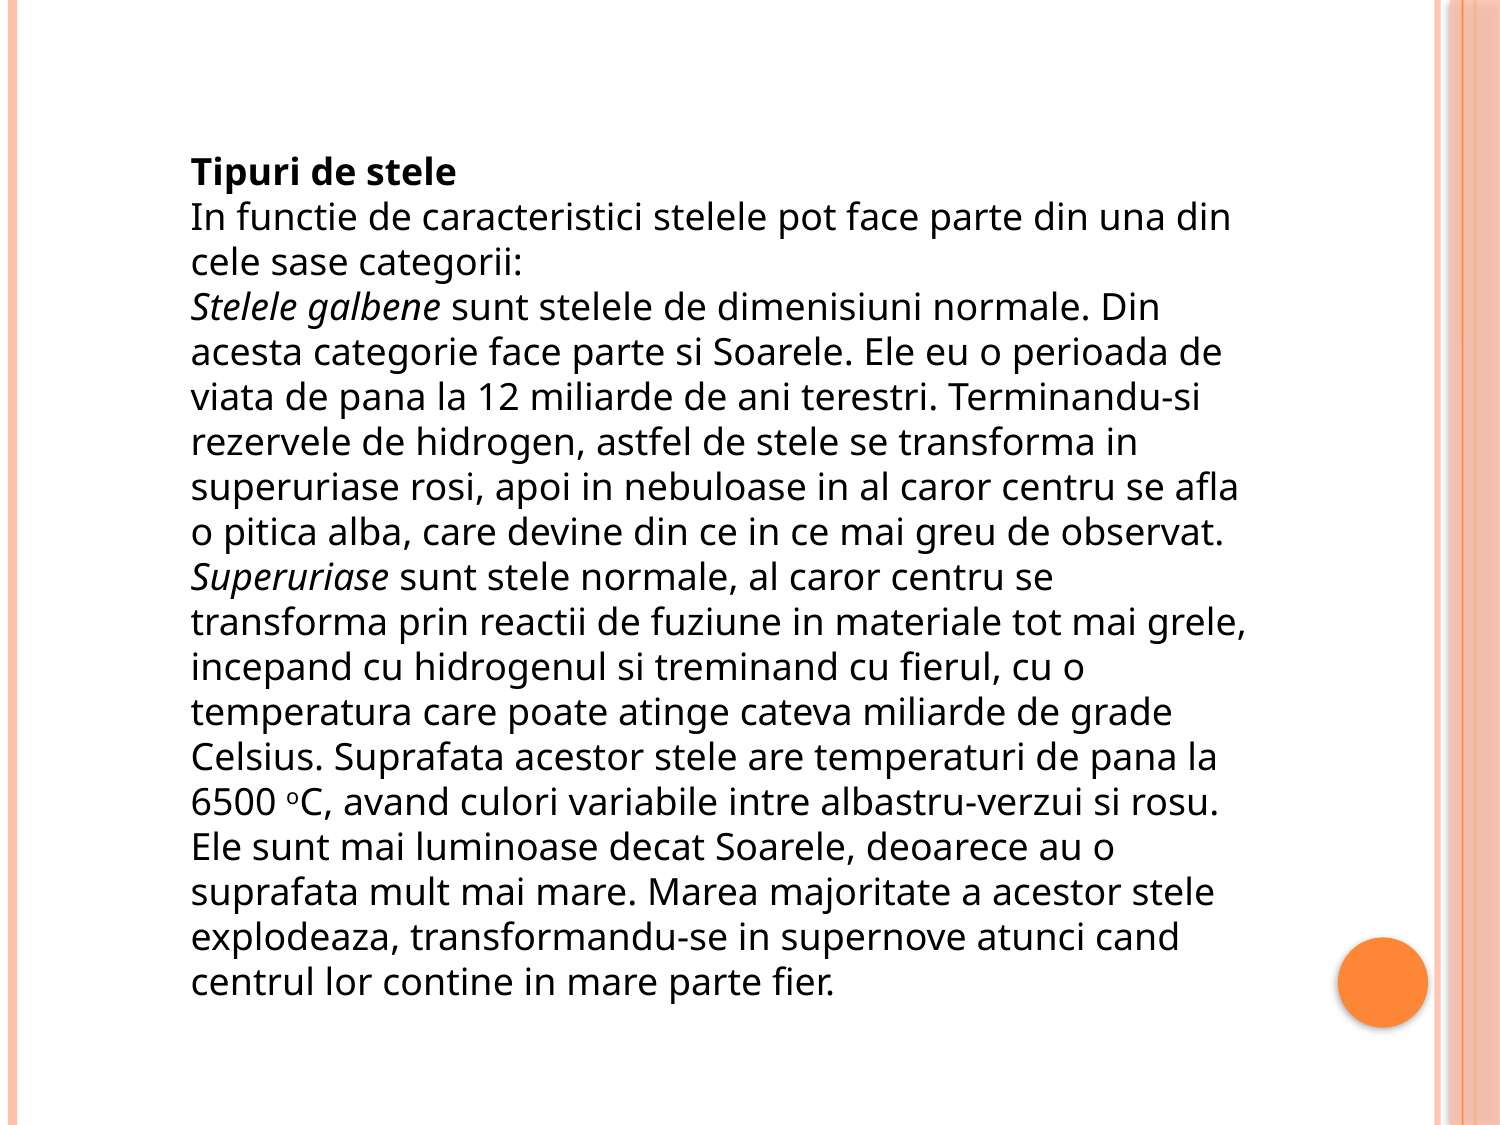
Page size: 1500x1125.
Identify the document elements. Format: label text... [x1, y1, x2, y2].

text_box Tipuri de stele In functie de caracteristici stelele pot face parte din una din cele sase categorii: Stelele galbene sunt stelele de dimenisiuni normale. Din acesta categorie face parte si Soarele. Ele eu o perioada de viata de pana la 12 miliarde de ani terestri. Terminandu-si rezervele de hidrogen, astfel de stele se transforma in superuriase rosi, apoi in nebuloase in al caror centru se afla o pitica alba, care devine din ce in ce mai greu de observat. Superuriase sunt stele normale, al caror centru se transforma prin reactii de fuziune in materiale tot mai grele, incepand cu hidrogenul si treminand cu fierul, cu o temperatura care poate atinge cateva miliarde de grade Celsius. Suprafata acestor stele are temperaturi de pana la 6500 oC, avand culori variabile intre albastru-verzui si rosu. Ele sunt mai luminoase decat Soarele, deoarece au o suprafata mult mai mare. Marea majoritate a acestor stele explodeaza, transformandu-se in supernove atunci cand centrul lor contine in mare parte fier. [175, 140, 1266, 1011]
